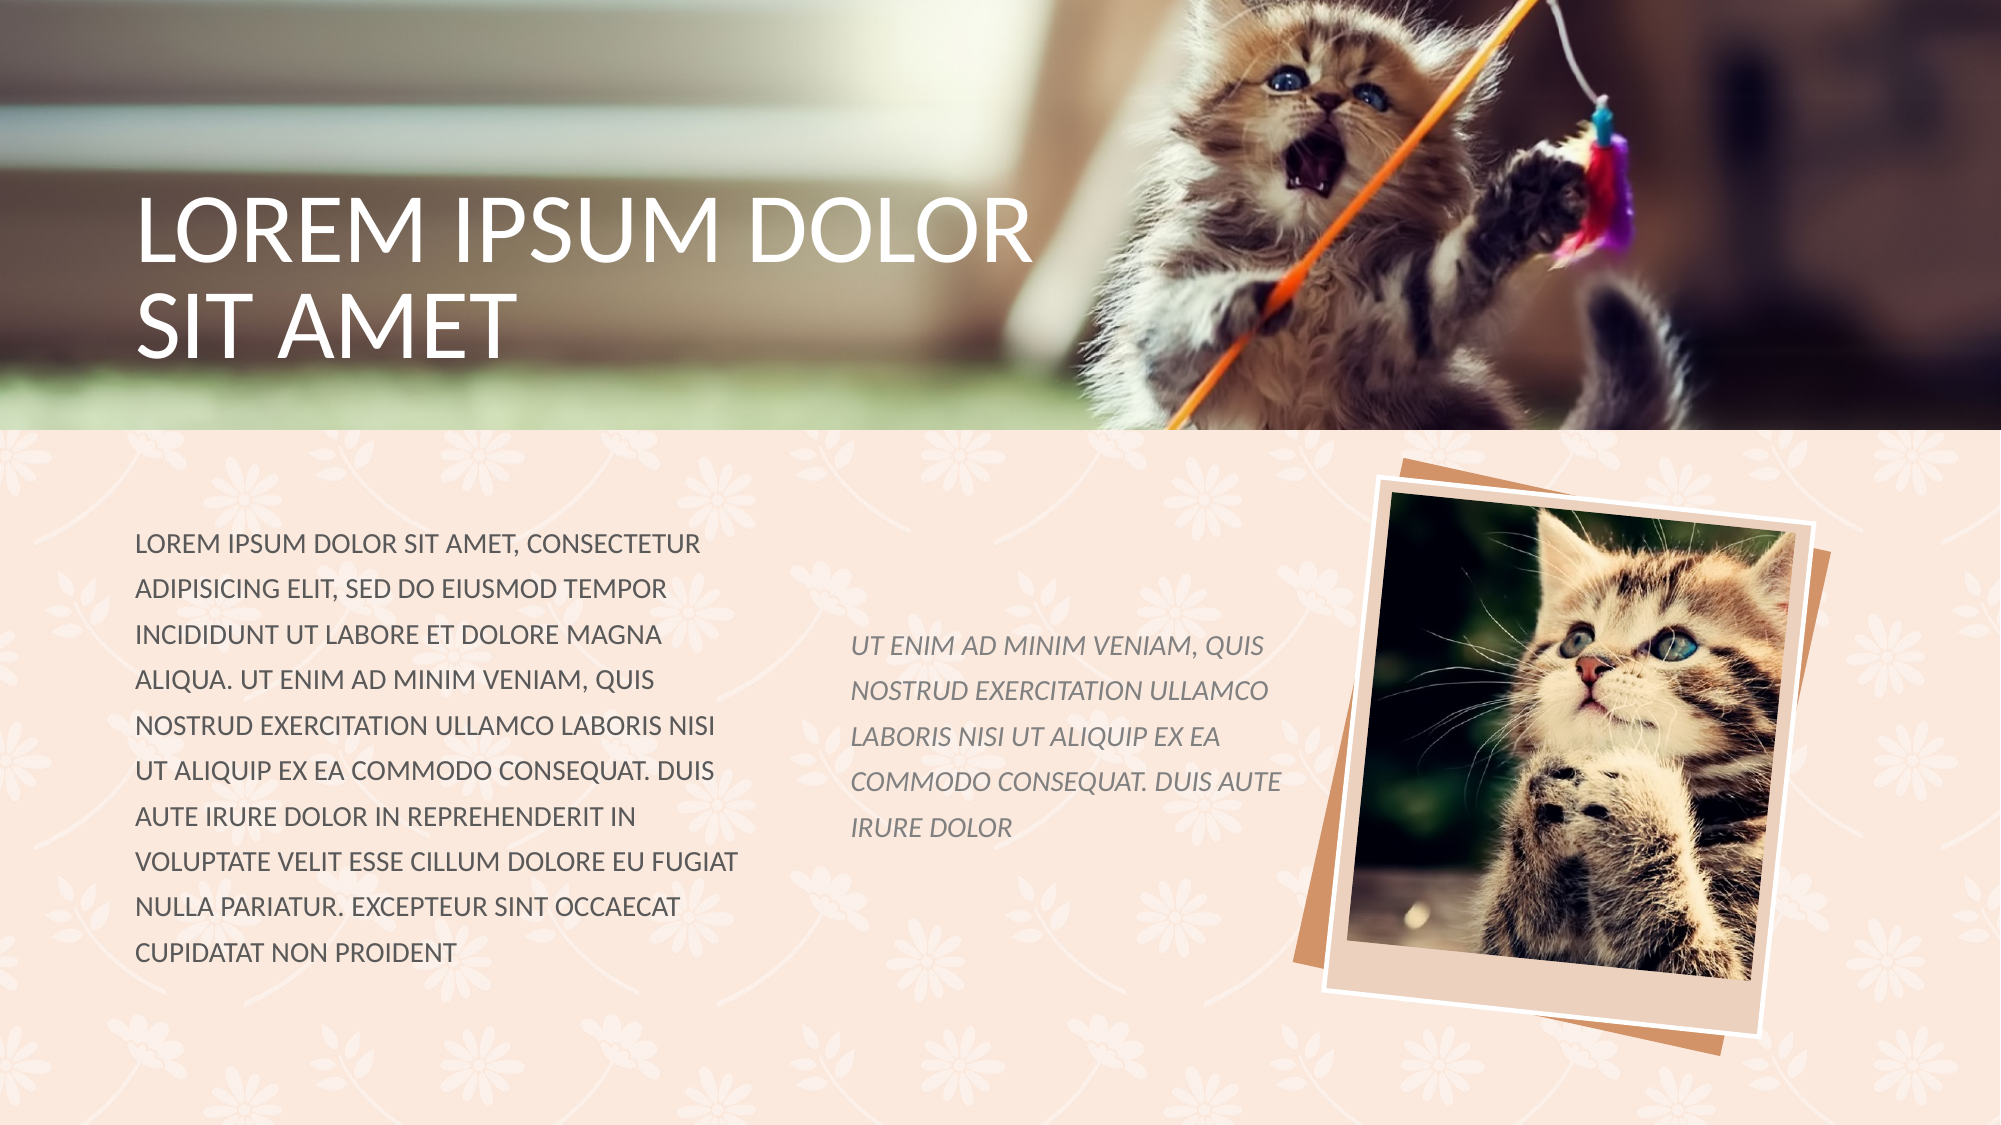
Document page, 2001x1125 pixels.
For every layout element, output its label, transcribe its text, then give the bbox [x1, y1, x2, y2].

text_box [1345, 491, 1797, 983]
picture [0, 430, 2000, 1125]
text_box [1398, 456, 1591, 498]
text_box LOREM IPSUM DOLOR SIT AMET, CONSECTETUR ADIPISICING ELIT, SED DO EIUSMOD TEMPOR INCIDIDUNT UT LABORE ET DOLORE MAGNA ALIQUA. UT ENIM AD MINIM VENIAM, QUIS NOSTRUD EXERCITATION ULLAMCO LABORIS NISI UT ALIQUIP EX EA COMMODO CONSEQUAT. DUIS AUTE IRURE DOLOR IN REPREHENDERIT IN VOLUPTATE VELIT ESSE CILLUM DOLORE EU FUGIAT NULLA PARIATUR. EXCEPTEUR SINT OCCAECAT CUPIDATAT NON PROIDENT [120, 506, 768, 976]
text_box [0, 0, 2000, 430]
text_box [1794, 546, 1833, 726]
text_box [1519, 1013, 1726, 1058]
text_box [1322, 475, 1816, 1038]
text_box LOREM IPSUM DOLOR SIT AMET [120, 178, 1061, 386]
text_box [1291, 664, 1357, 970]
text_box UT ENIM AD MINIM VENIAM, QUIS NOSTRUD EXERCITATION ULLAMCO LABORIS NISI UT ALIQUIP EX EA COMMODO CONSEQUAT. DUIS AUTE IRURE DOLOR [835, 608, 1304, 851]
